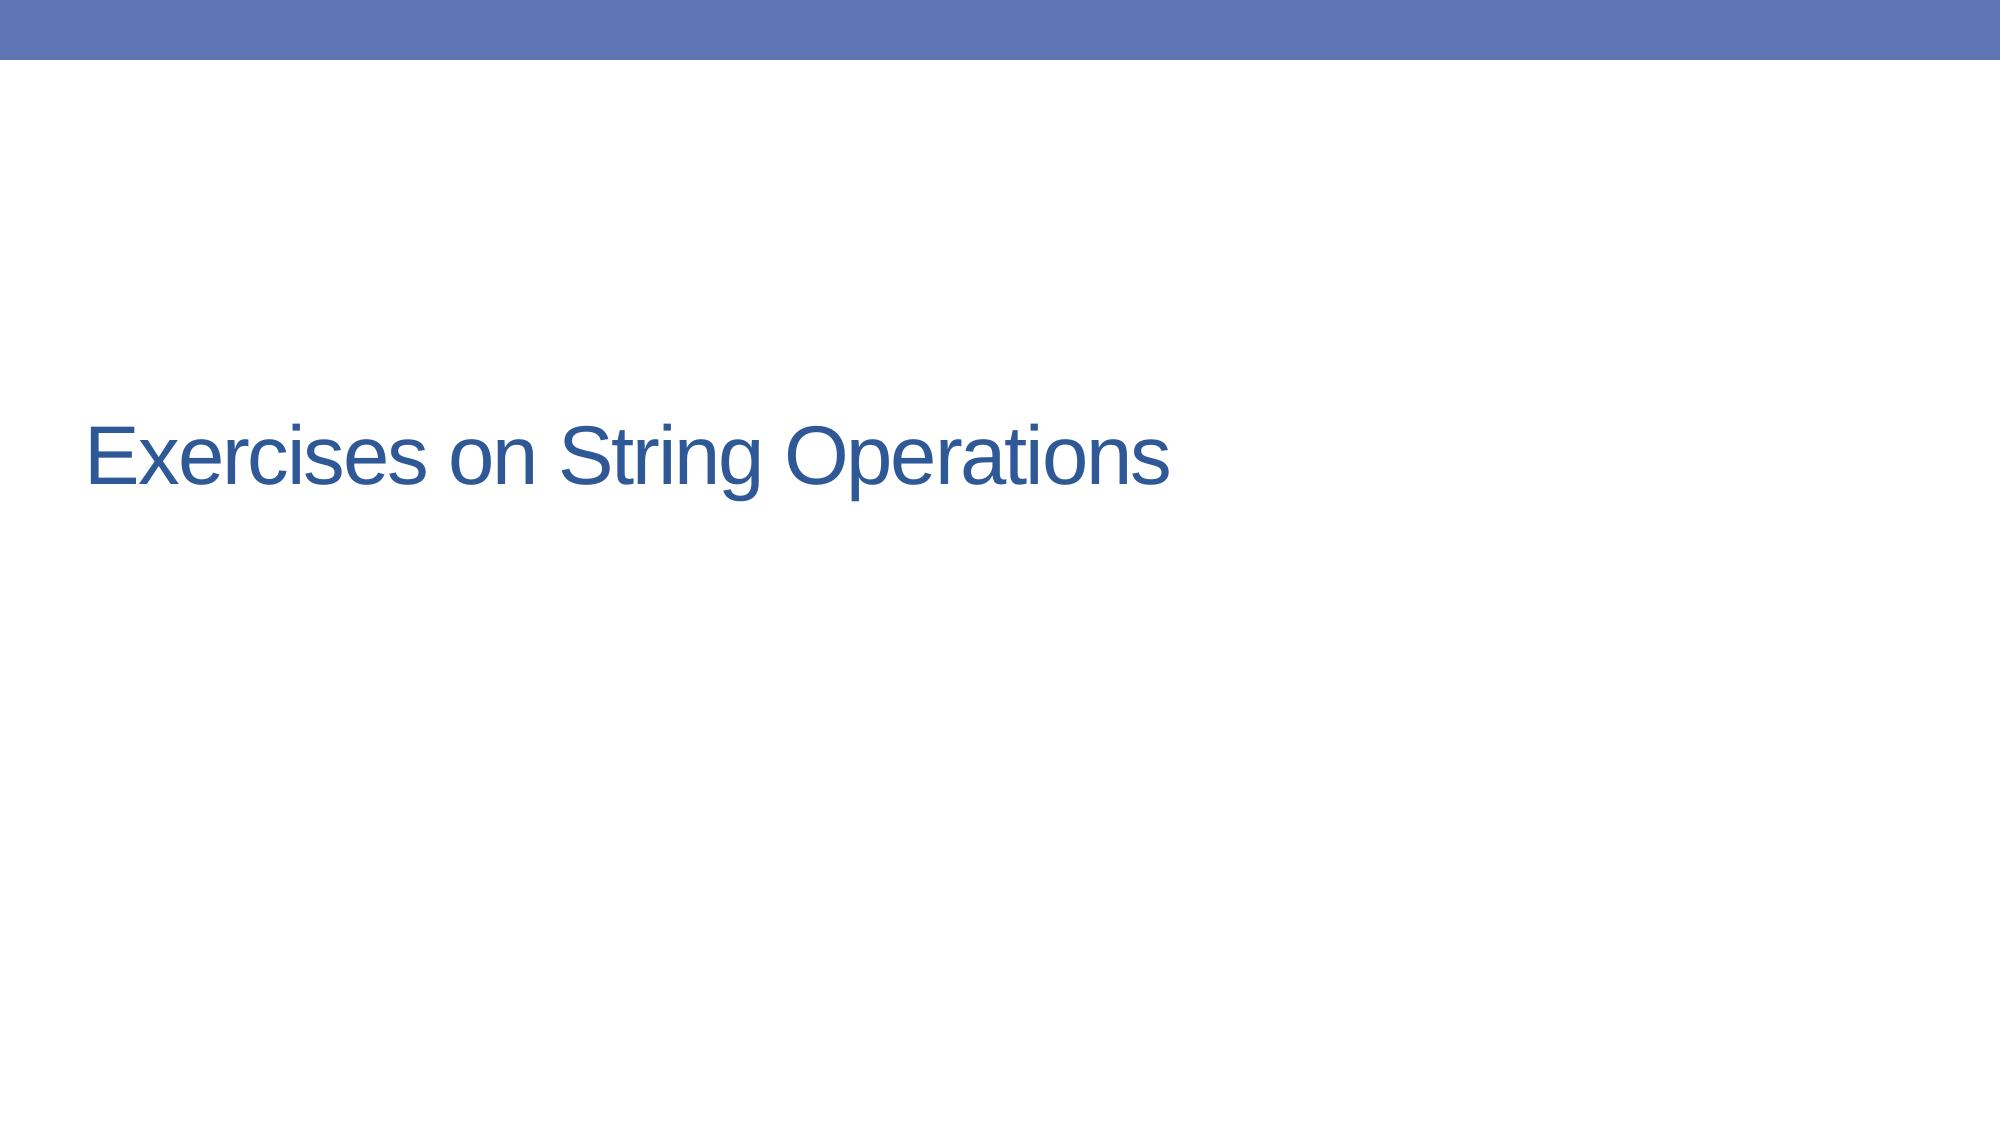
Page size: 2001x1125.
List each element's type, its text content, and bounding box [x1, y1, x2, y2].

title Exercises on String Operations [69, 369, 1870, 533]
